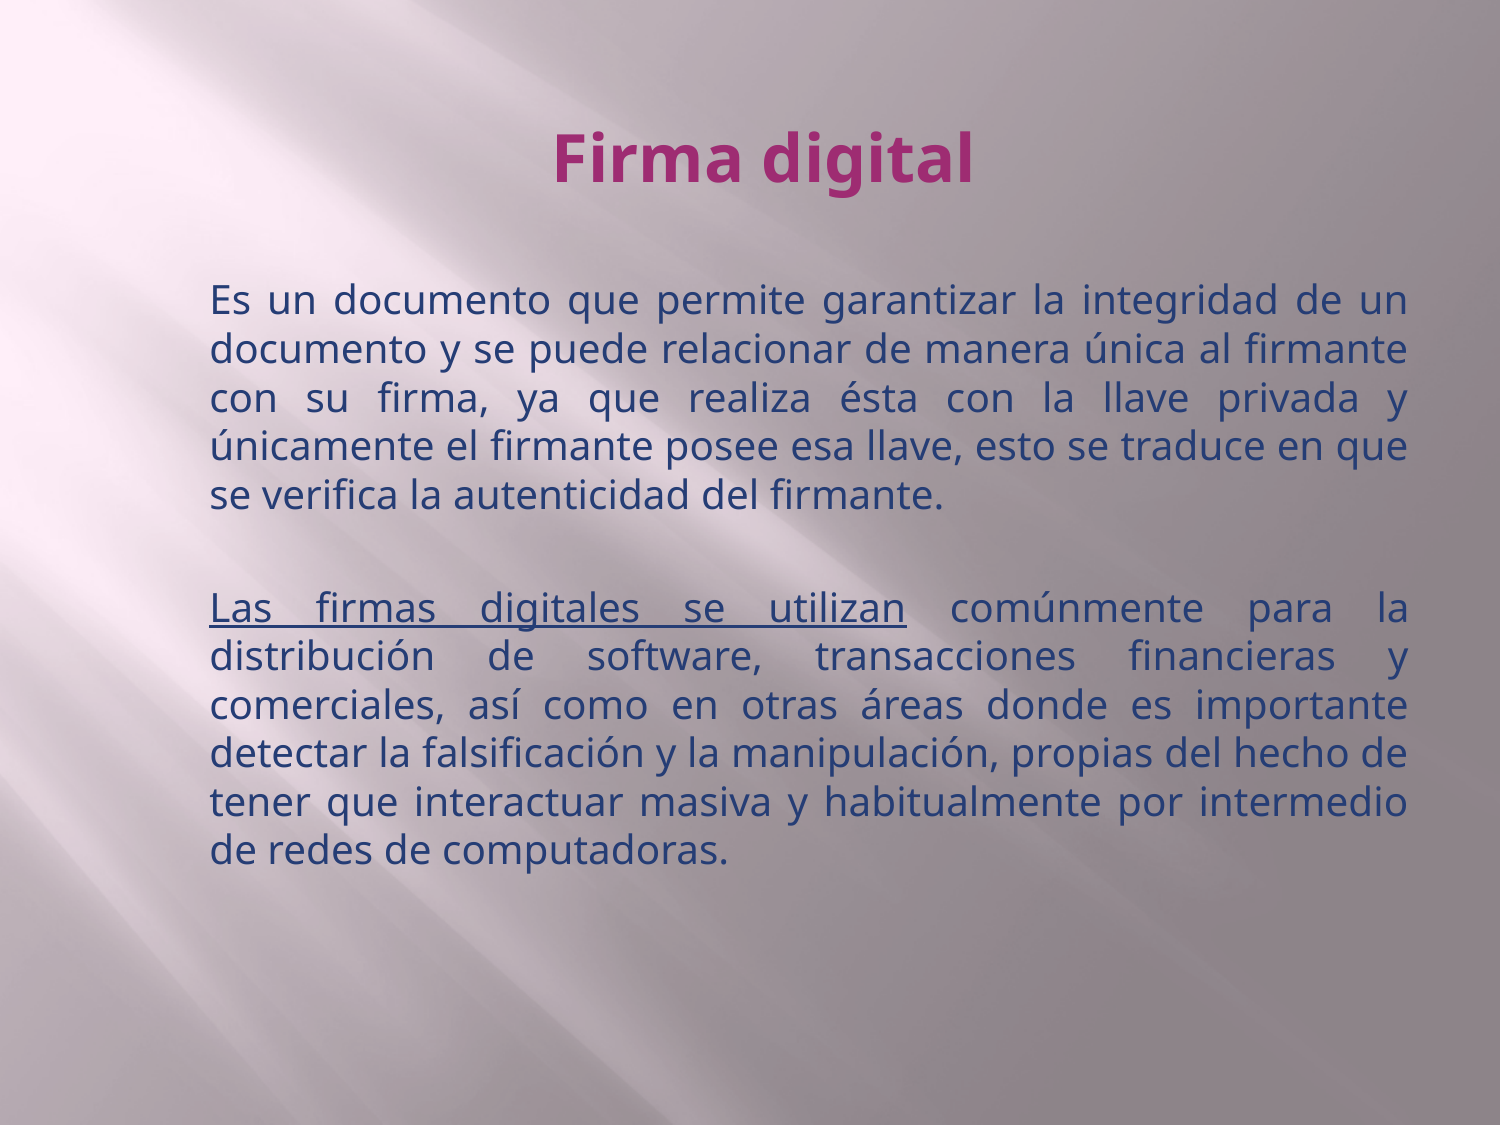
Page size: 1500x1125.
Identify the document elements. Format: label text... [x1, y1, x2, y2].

list Es un documento que permite garantizar la integridad de un documento y se puede relacionar de manera única al firmante con su firma, ya que realiza ésta con la llave privada y únicamente el firmante posee esa llave, esto se traduce en que se verifica la autenticidad del firmante. Las firmas digitales se utilizan comúnmente para la distribución de software, transacciones financieras y comerciales, así como en otras áreas donde es importante detectar la falsificación y la manipulación, propias del hecho de tener que interactuar masiva y habitualmente por intermedio de redes de computadoras. [183, 267, 1425, 882]
title Firma digital [183, 101, 1346, 267]
